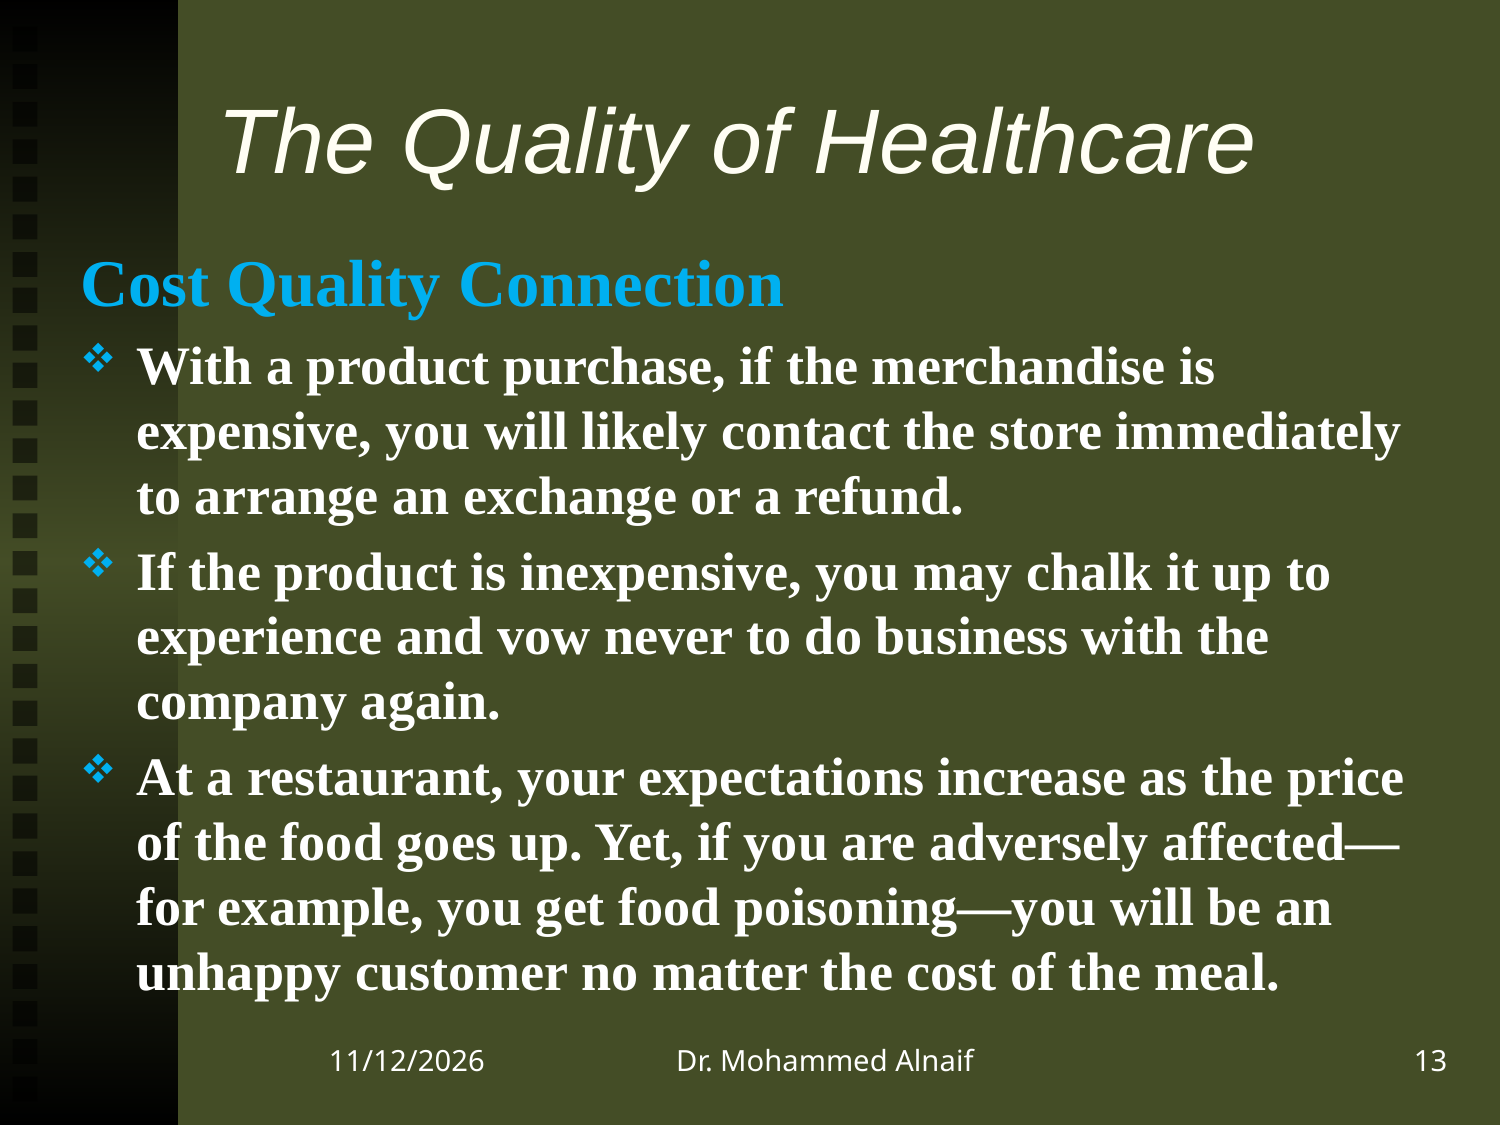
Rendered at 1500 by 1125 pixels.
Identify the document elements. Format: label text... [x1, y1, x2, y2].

slide_number 13 [1149, 1024, 1463, 1101]
footer Dr. Mohammed Alnaif [587, 1024, 1063, 1101]
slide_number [187, 1024, 501, 1101]
title The Quality of Healthcare [100, 42, 1376, 231]
subtitle Cost Quality Connection With a product purchase, if the merchandise is expensive, you will likely contact the store immediately to arrange an exchange or a refund. If the product is inexpensive, you may chalk it up to experience and vow never to do business with the company again. At a restaurant, your expectations increase as the price of the food goes up. Yet, if you are adversely affected—for example, you get food poisoning—you will be an unhappy customer no matter the cost of the meal. [64, 231, 1459, 1024]
